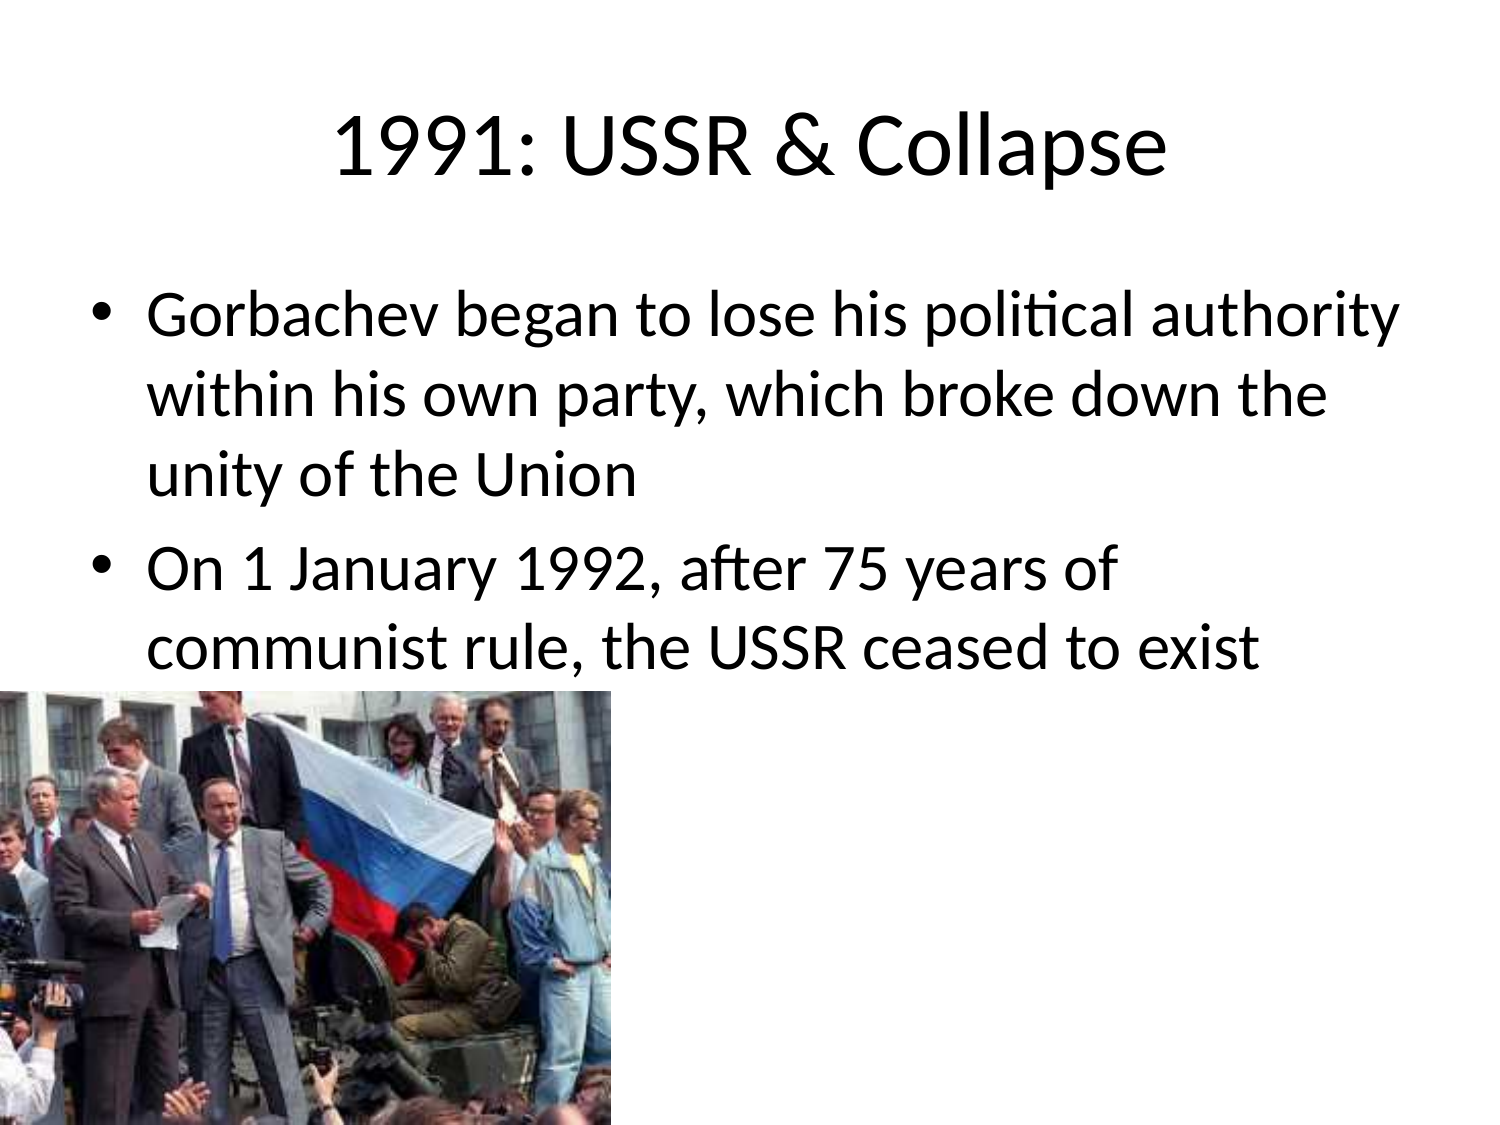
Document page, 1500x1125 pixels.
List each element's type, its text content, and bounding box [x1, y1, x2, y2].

title 1991: USSR & Collapse [75, 45, 1425, 233]
picture [0, 691, 611, 1125]
list Gorbachev began to lose his political authority within his own party, which broke down the unity of the Union On 1 January 1992, after 75 years of communist rule, the USSR ceased to exist [75, 262, 1425, 1005]
